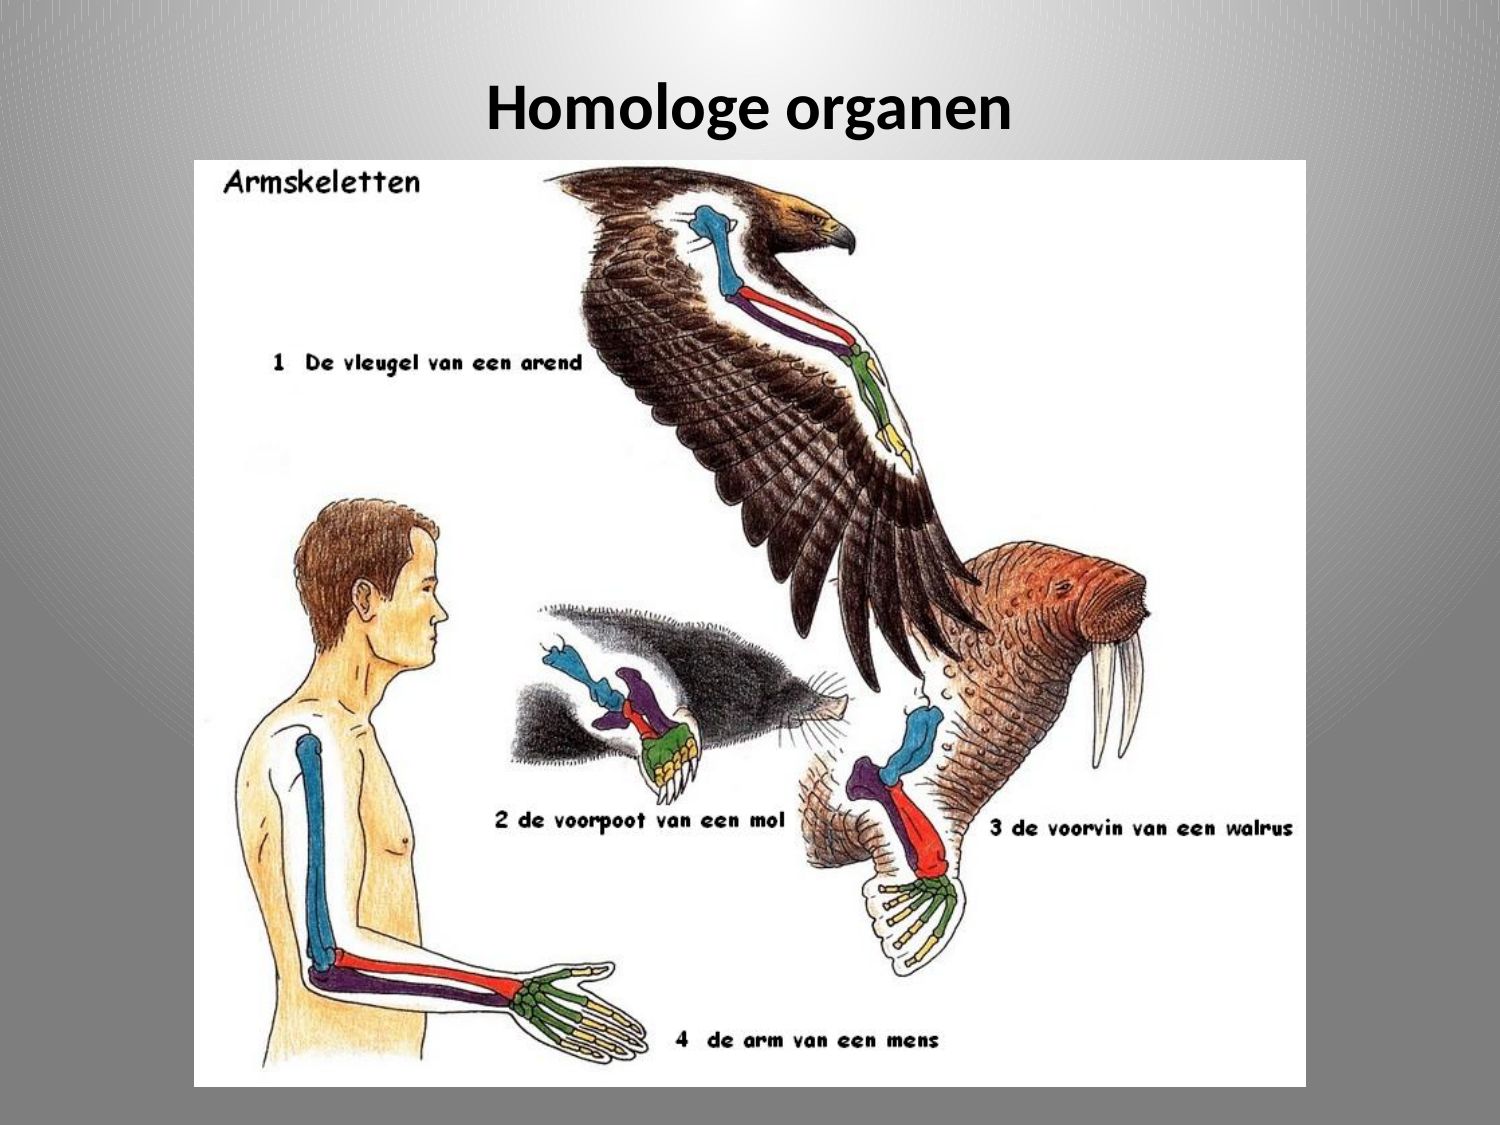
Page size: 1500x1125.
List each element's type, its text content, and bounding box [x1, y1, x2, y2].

title Homologe organen [75, 45, 1425, 161]
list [194, 160, 1306, 1087]
